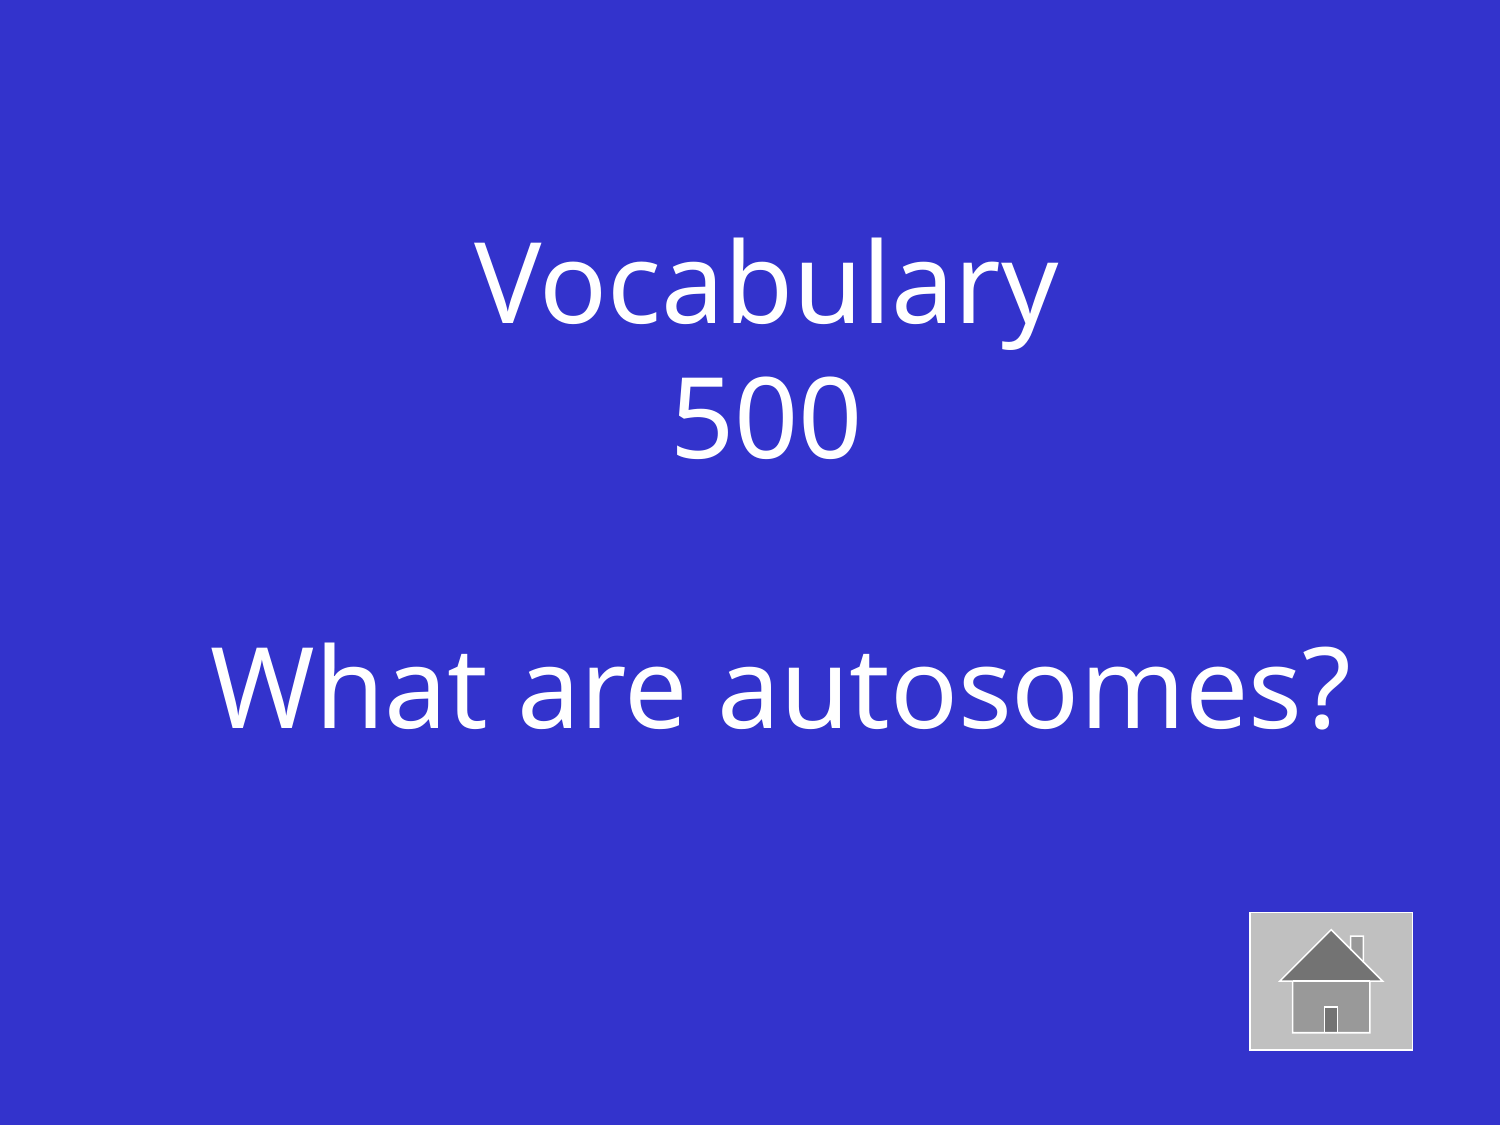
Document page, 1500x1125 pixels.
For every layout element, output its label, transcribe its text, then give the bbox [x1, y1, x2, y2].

text_box [1249, 912, 1413, 1050]
title Vocabulary 500 What are autosomes? [112, 74, 1451, 888]
